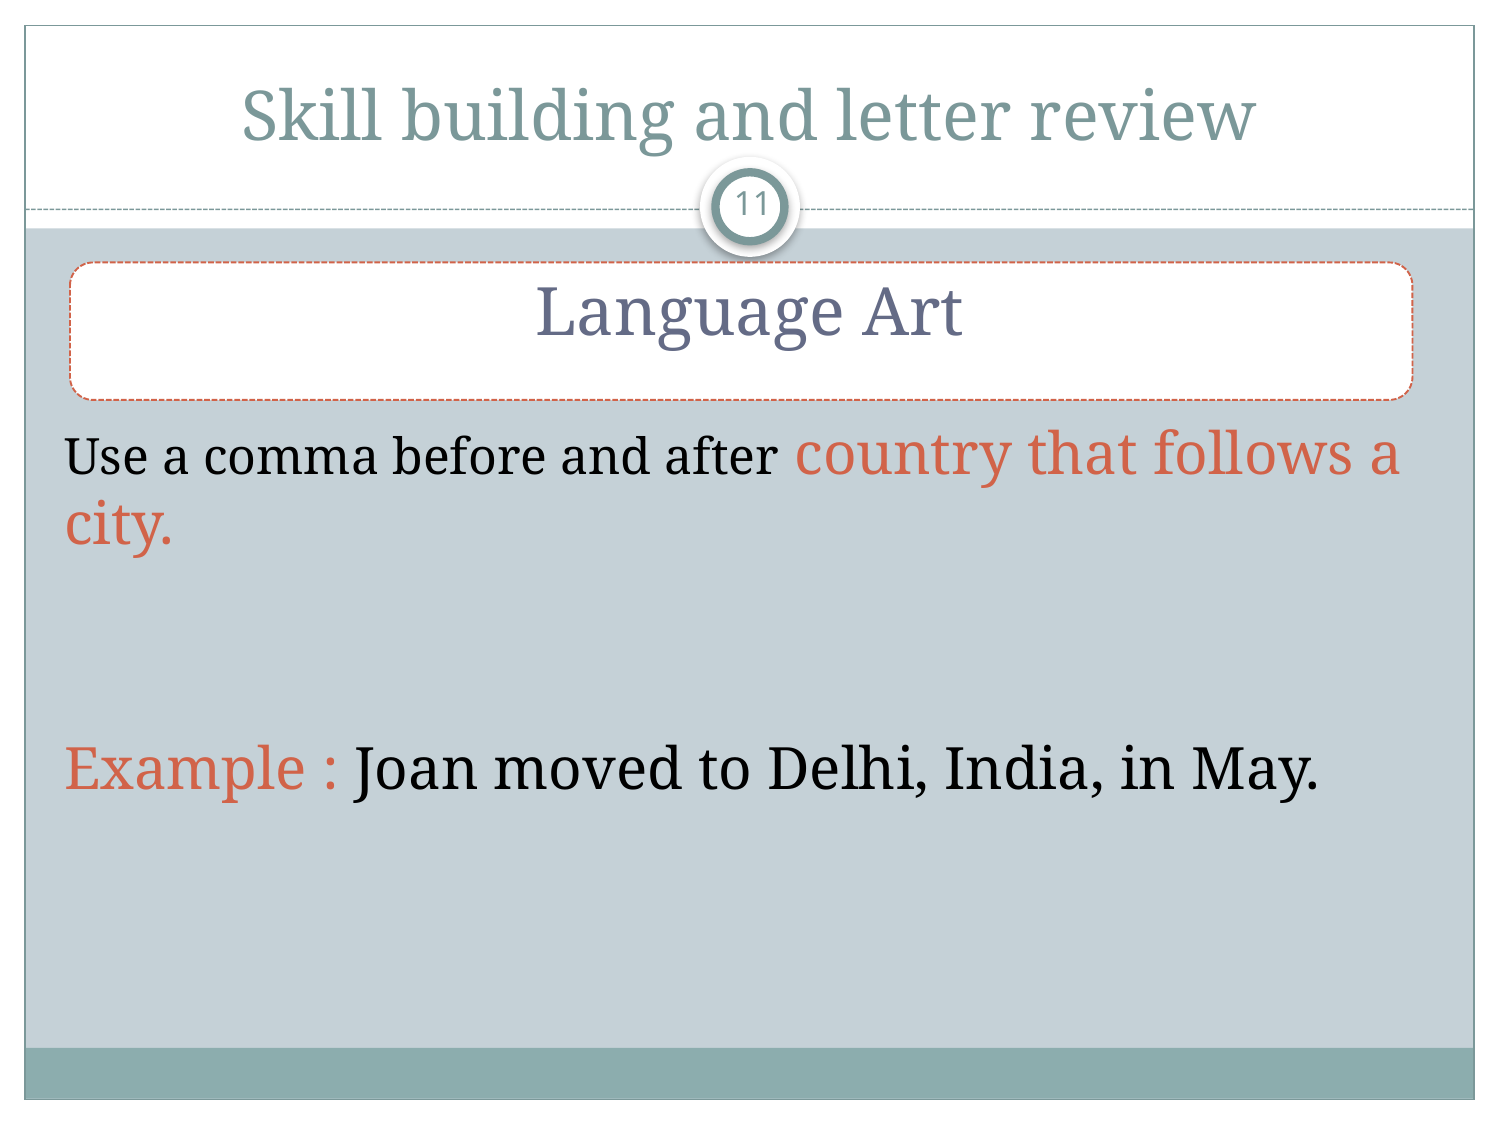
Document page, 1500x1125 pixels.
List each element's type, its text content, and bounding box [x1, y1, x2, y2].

title Skill building and letter review [49, 37, 1450, 162]
text_box Language Art [69, 261, 1414, 401]
slide_number 11 [715, 168, 791, 241]
list Use a comma before and after country that follows a city. Example : Joan moved to Delhi, India, in May. [49, 250, 1445, 1001]
